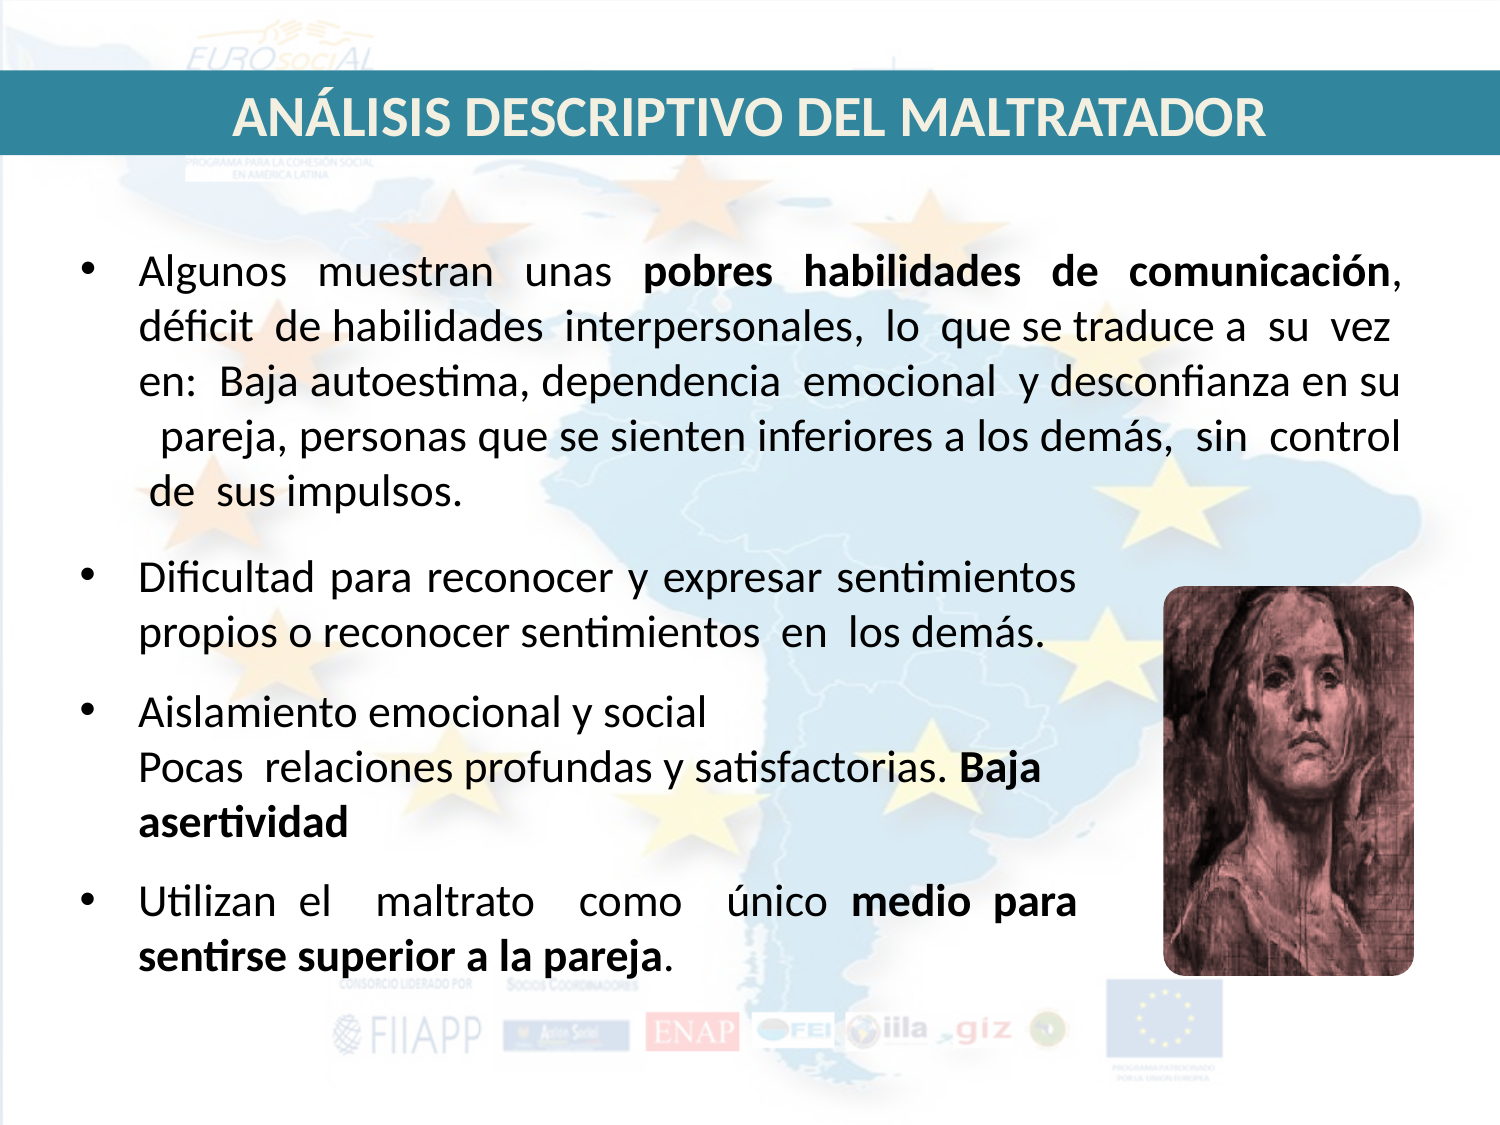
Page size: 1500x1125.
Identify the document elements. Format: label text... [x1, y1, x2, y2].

picture [1163, 585, 1415, 977]
text_box ANÁLISIS DESCRIPTIVO DEL MALTRATADOR [0, 70, 1500, 156]
text_box Algunos muestran unas pobres habilidades de comunicación, déficit de habilidades interpersonales, lo que se traduce a su vez en: Baja autoestima, dependencia emocional y desconfianza en su pareja, personas que se sienten inferiores a los demás, sin control de sus impulsos. [64, 233, 1418, 523]
text_box Dificultad para reconocer y expresar sentimientos propios o reconocer sentimientos en los demás. Aislamiento emocional y social Pocas relaciones profundas y satisfactorias. Baja asertividad Utilizan el maltrato como único medio para sentirse superior a la pareja. [64, 538, 1093, 989]
